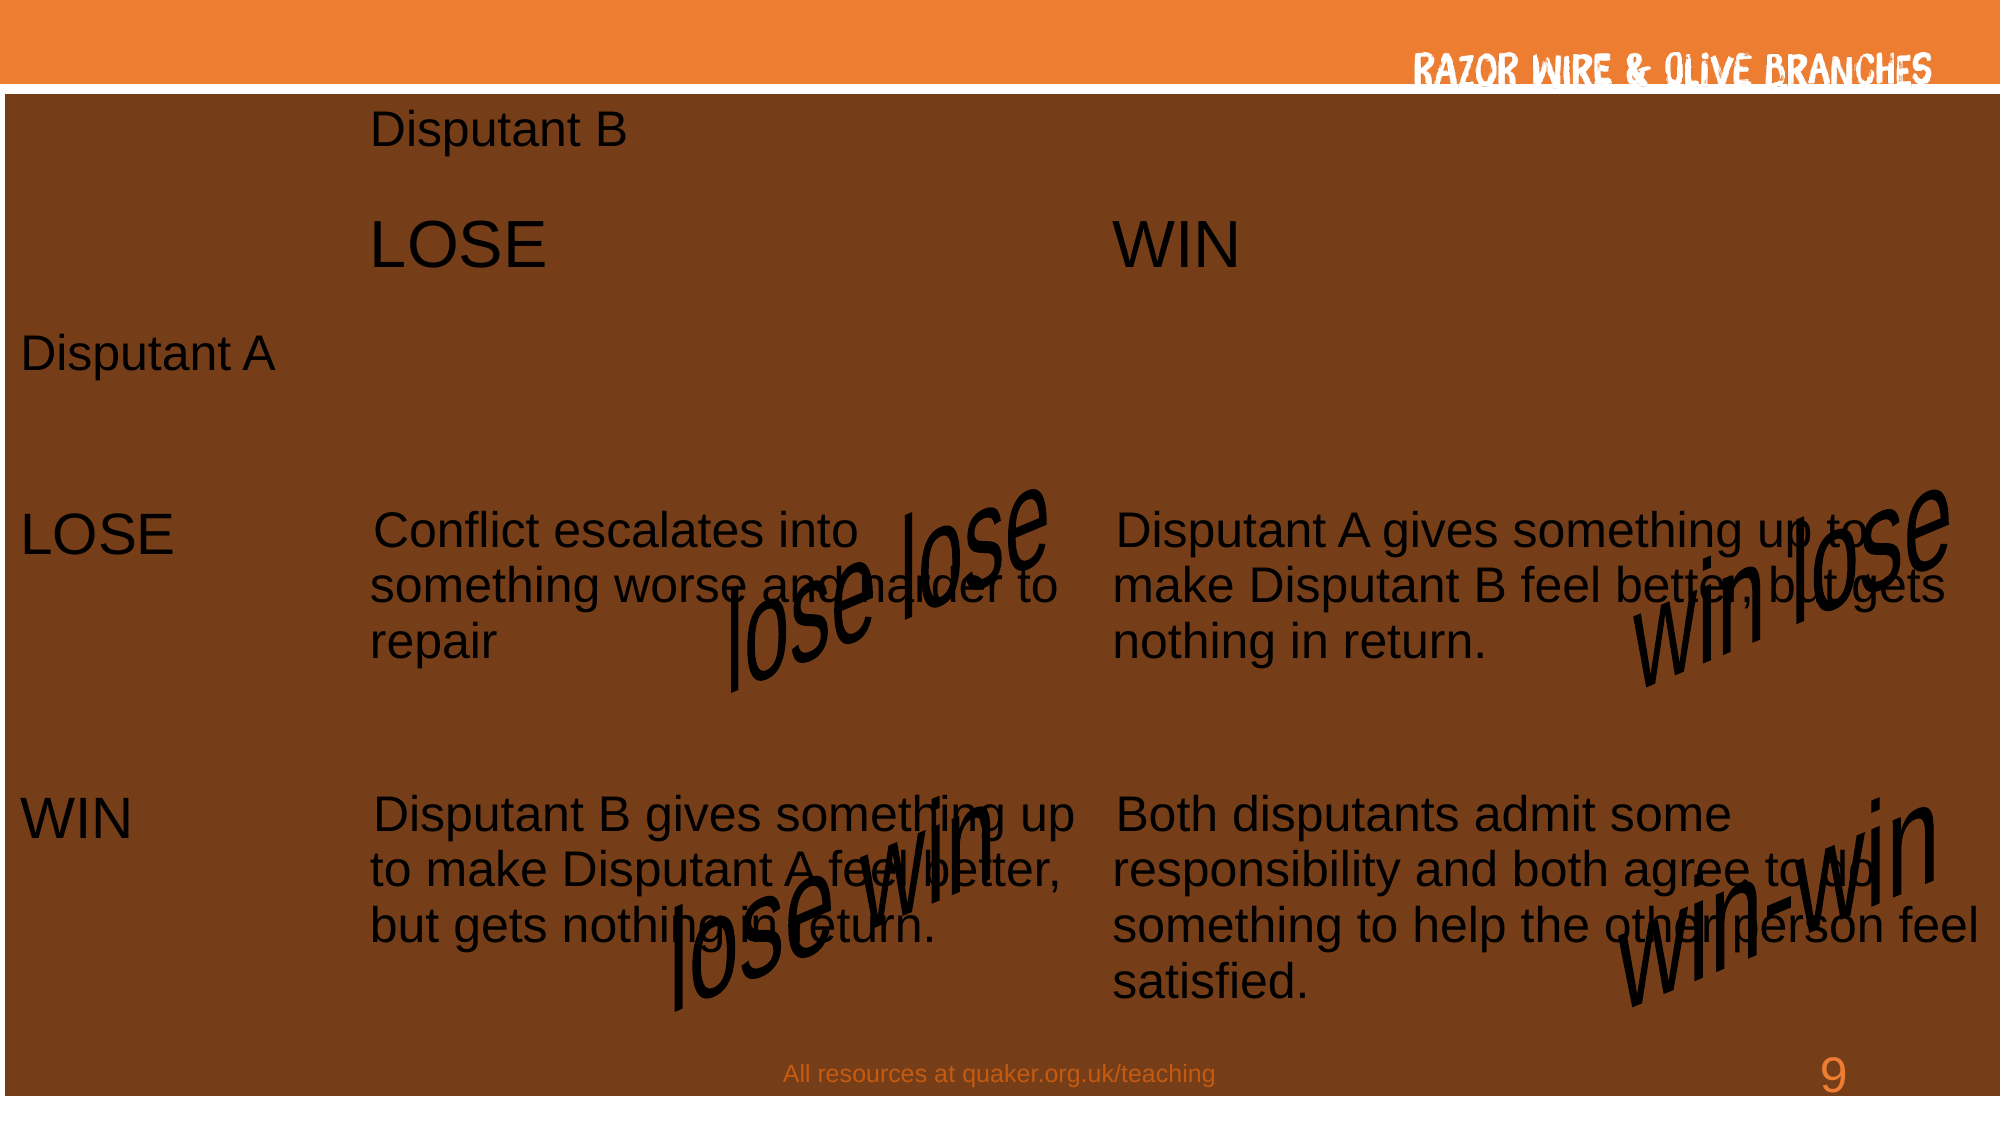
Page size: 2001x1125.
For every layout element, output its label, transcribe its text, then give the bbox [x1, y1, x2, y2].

picture [1411, 49, 1935, 89]
table_cell Disputant A gives something up to make Disputant B feel better, but gets nothing in return. [1098, 494, 2000, 778]
table_header Disputant A [5, 94, 355, 494]
table_cell Disputant B gives something up to make Disputant A feel better, but gets nothing in return. [355, 778, 1098, 1096]
table_cell Conflict escalates into something worse and harder to repair [355, 494, 1098, 778]
footer All resources at quaker.org.uk/teaching [662, 1042, 1338, 1103]
table_cell Both disputants admit some responsibility and both agree to do something to help the other person feel satisfied. [1098, 778, 2000, 1096]
slide_number 9 [1412, 1042, 1863, 1103]
table_header Disputant B [355, 94, 2000, 200]
table_cell LOSE [5, 494, 355, 778]
table_cell LOSE [355, 200, 1098, 494]
table_cell WIN [5, 778, 355, 1096]
table_cell WIN [1098, 200, 2000, 494]
